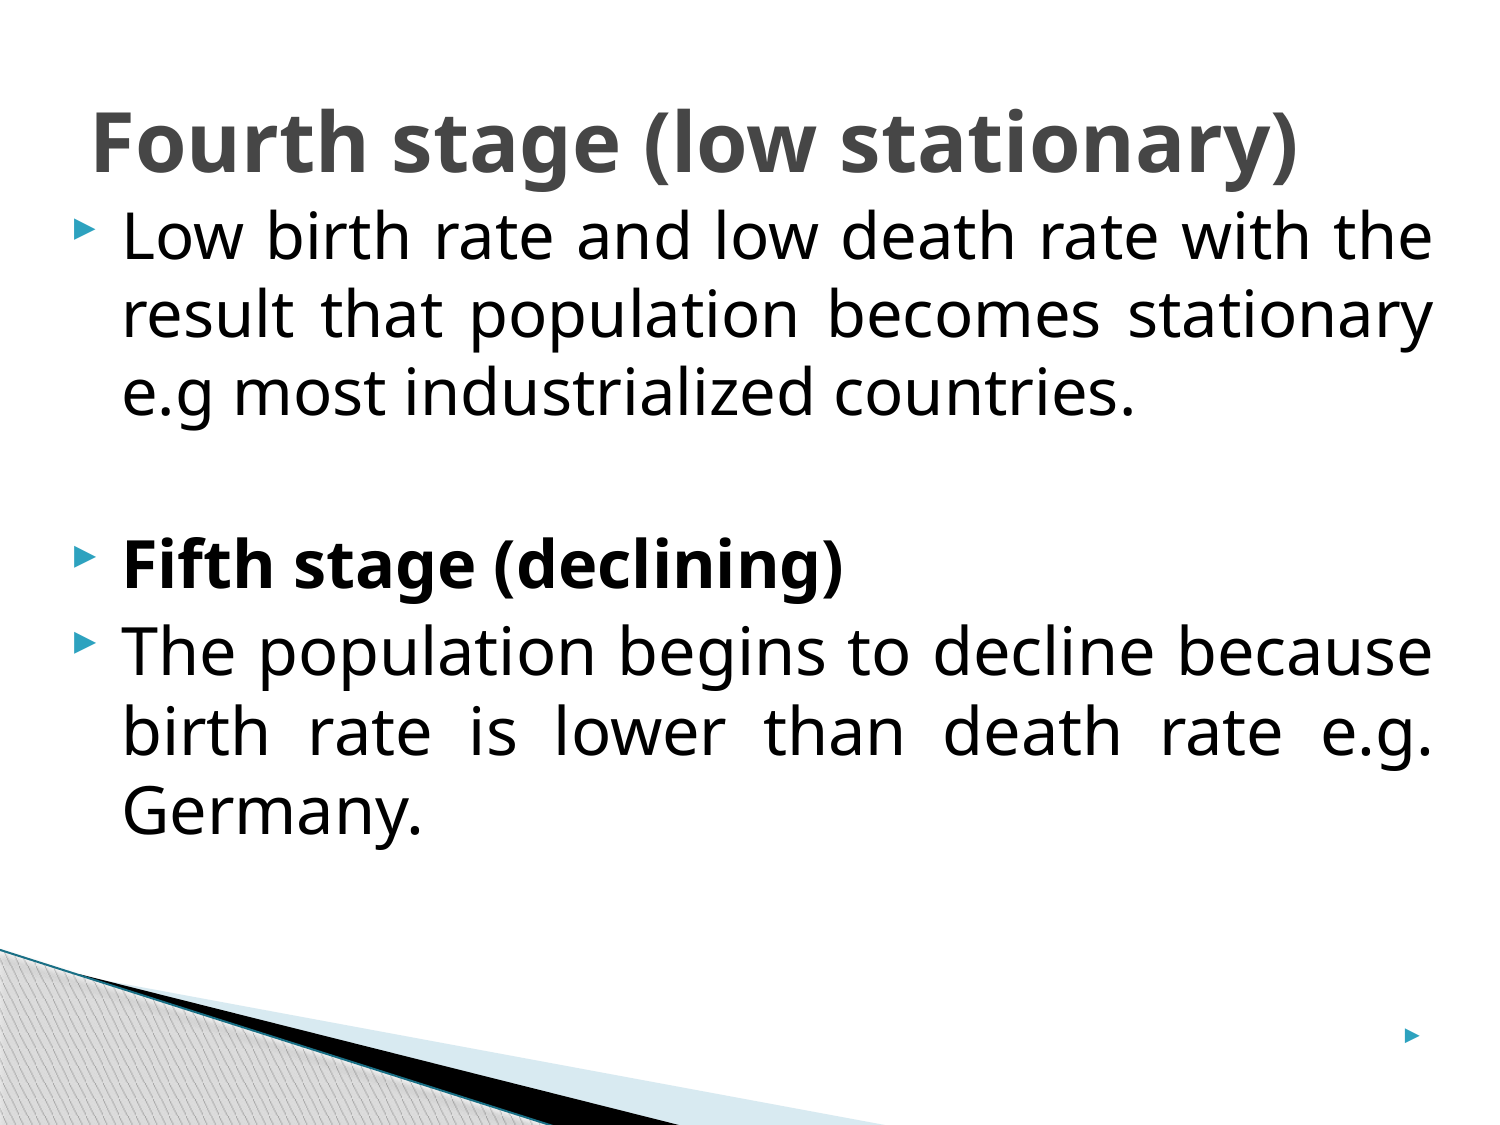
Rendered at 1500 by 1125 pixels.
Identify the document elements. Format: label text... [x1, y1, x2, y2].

list Low birth rate and low death rate with the result that population becomes stationary e.g most industrialized countries. Fifth stage (declining) The population begins to decline because birth rate is lower than death rate e.g. Germany. [50, 187, 1450, 1088]
title Fourth stage (low stationary) [75, 45, 1425, 233]
